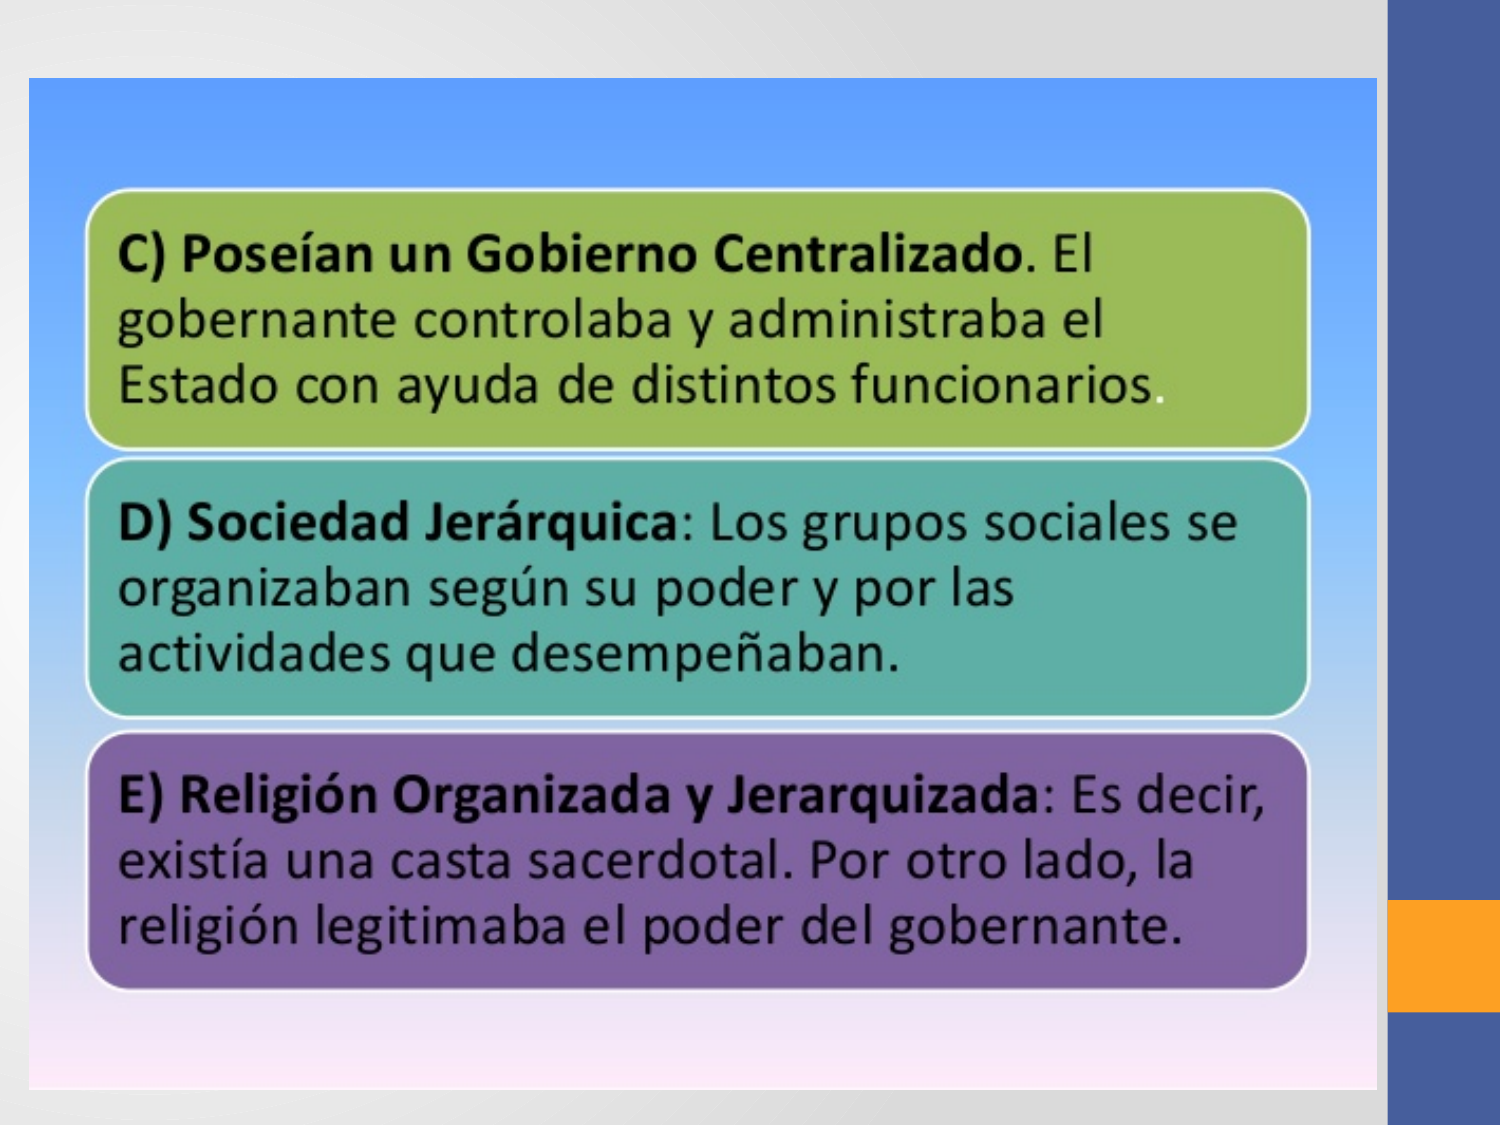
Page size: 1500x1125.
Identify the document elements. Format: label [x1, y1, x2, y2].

picture [28, 77, 1377, 1090]
